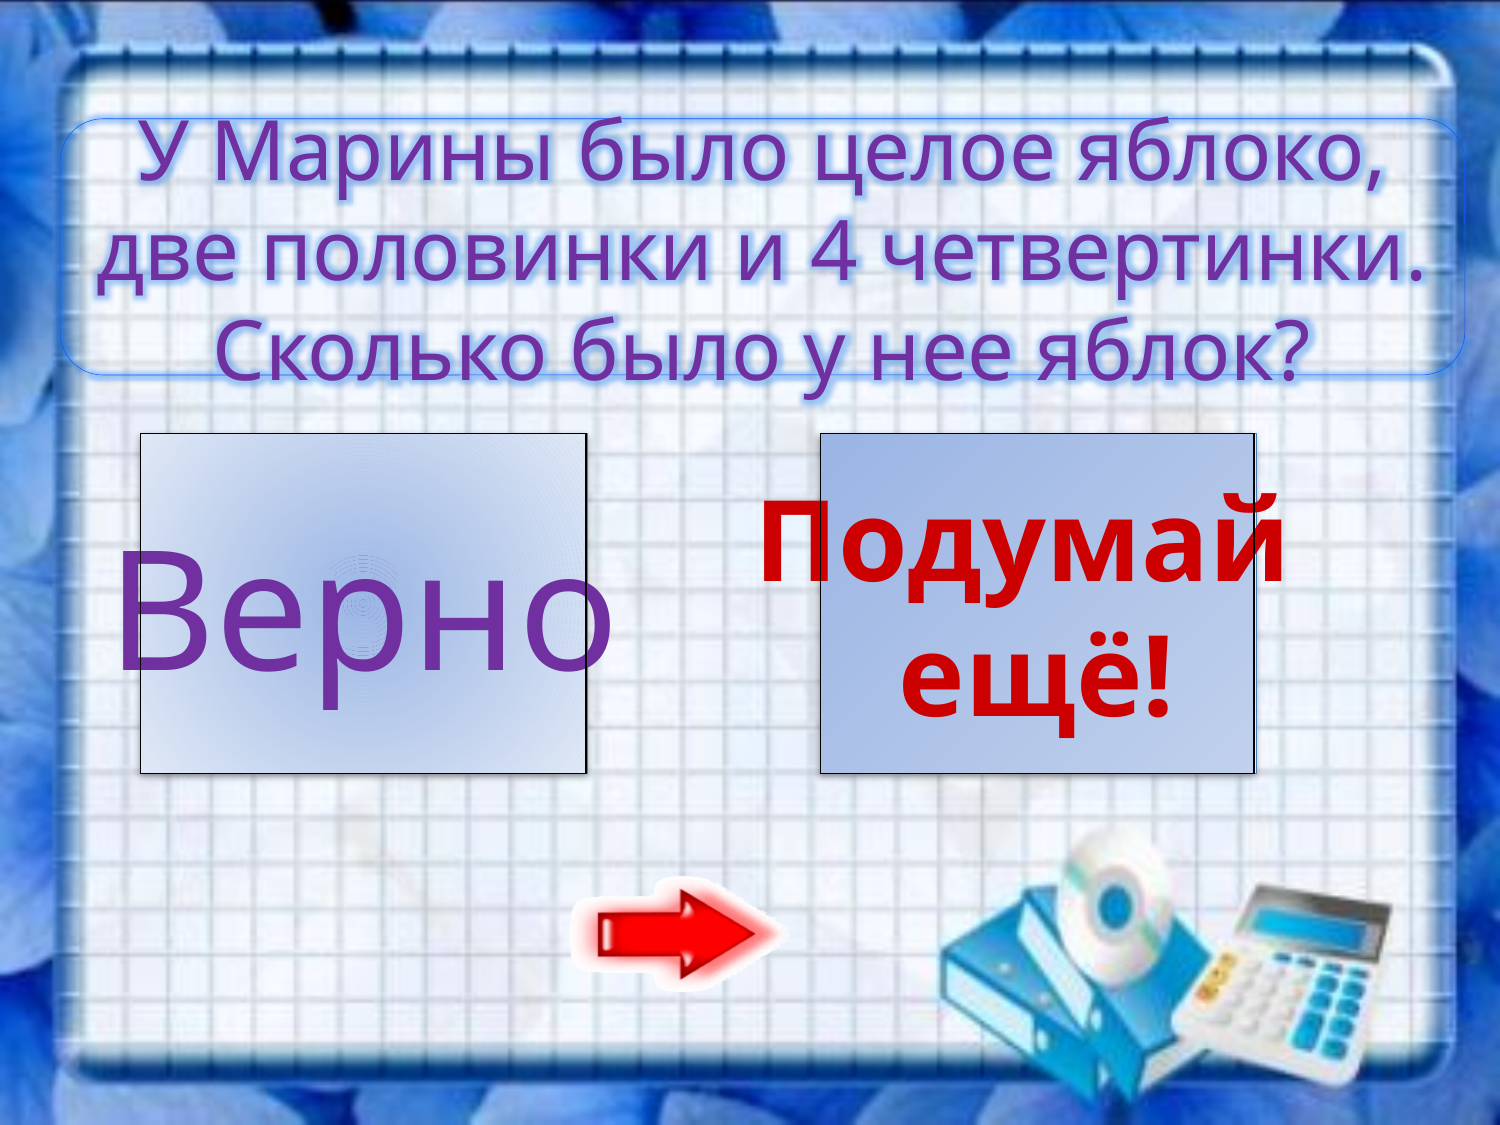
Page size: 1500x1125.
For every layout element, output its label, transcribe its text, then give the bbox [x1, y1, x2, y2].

text_box У Марины было целое яблоко, две половинки и 4 четвертинки. Сколько было у нее яблок? [58, 116, 1467, 378]
text_box [820, 433, 1254, 774]
picture [0, 0, 1500, 1125]
text_box [140, 433, 586, 774]
